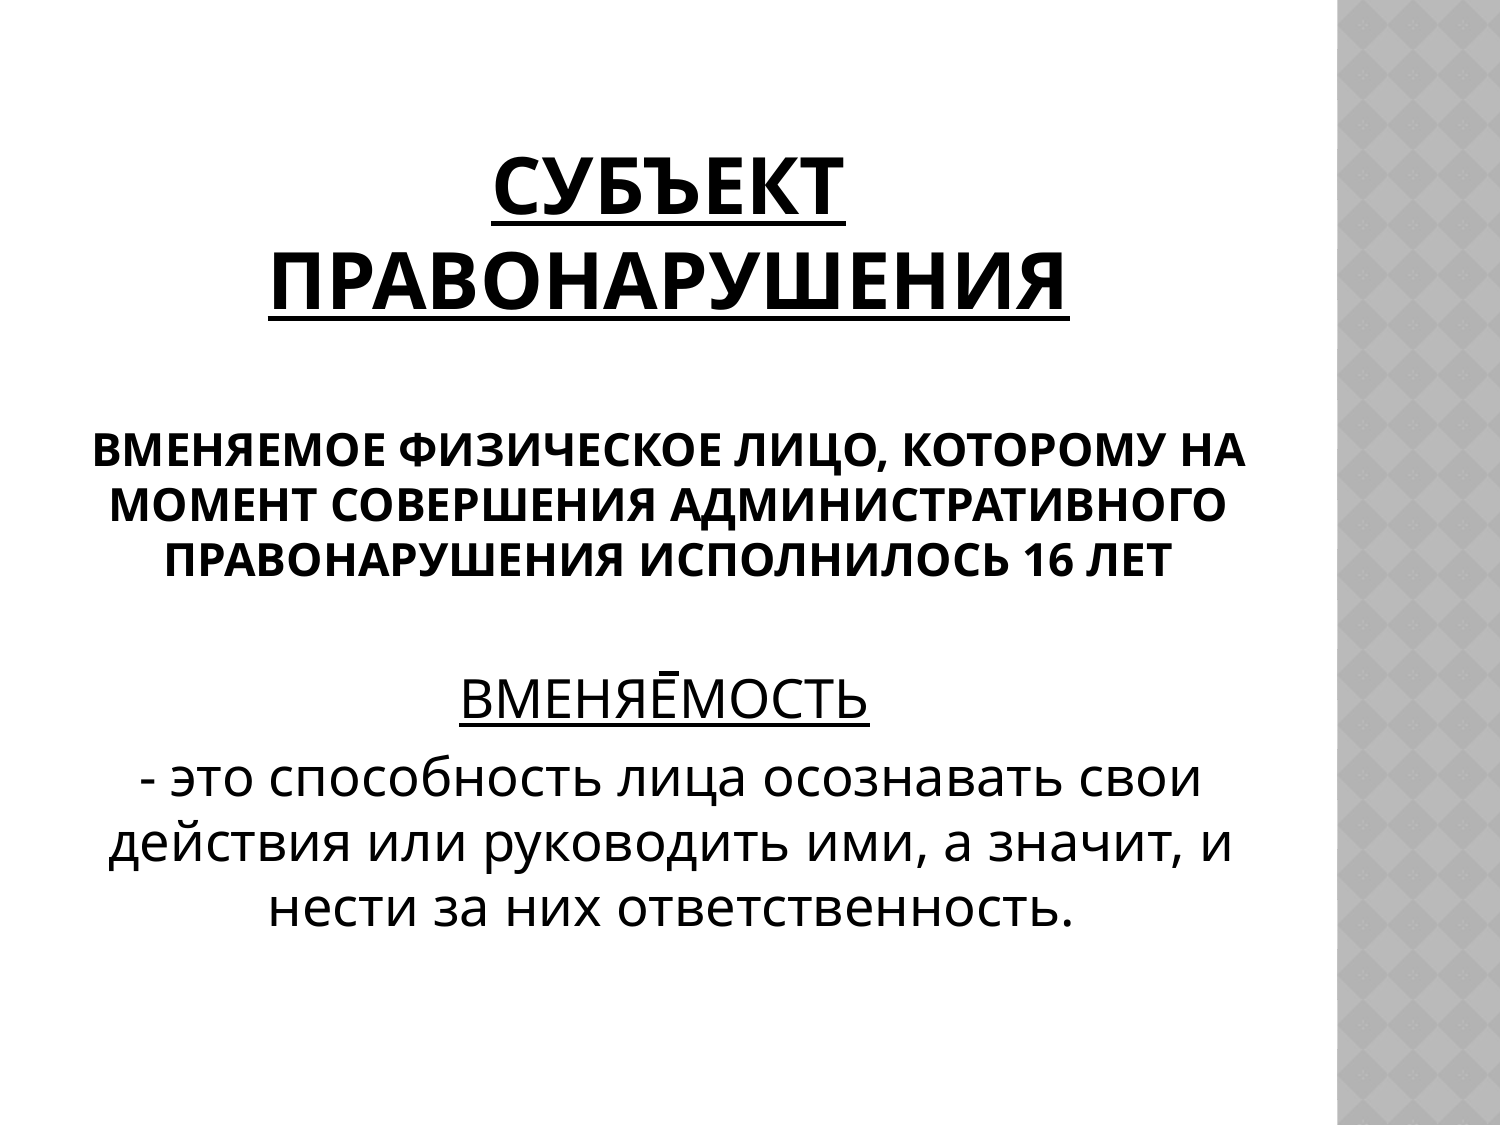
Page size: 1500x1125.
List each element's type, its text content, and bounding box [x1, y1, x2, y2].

list ВМЕНЯЕМОСТЬ - это способность лица осознавать свои действия или руководить ими, а значит, и нести за них ответственность. [78, 656, 1266, 1027]
title Субъект правонарушения вменяемое физическое лицо, которому на момент совершения административного правонарушения исполнилось 16 лет [75, 125, 1263, 681]
